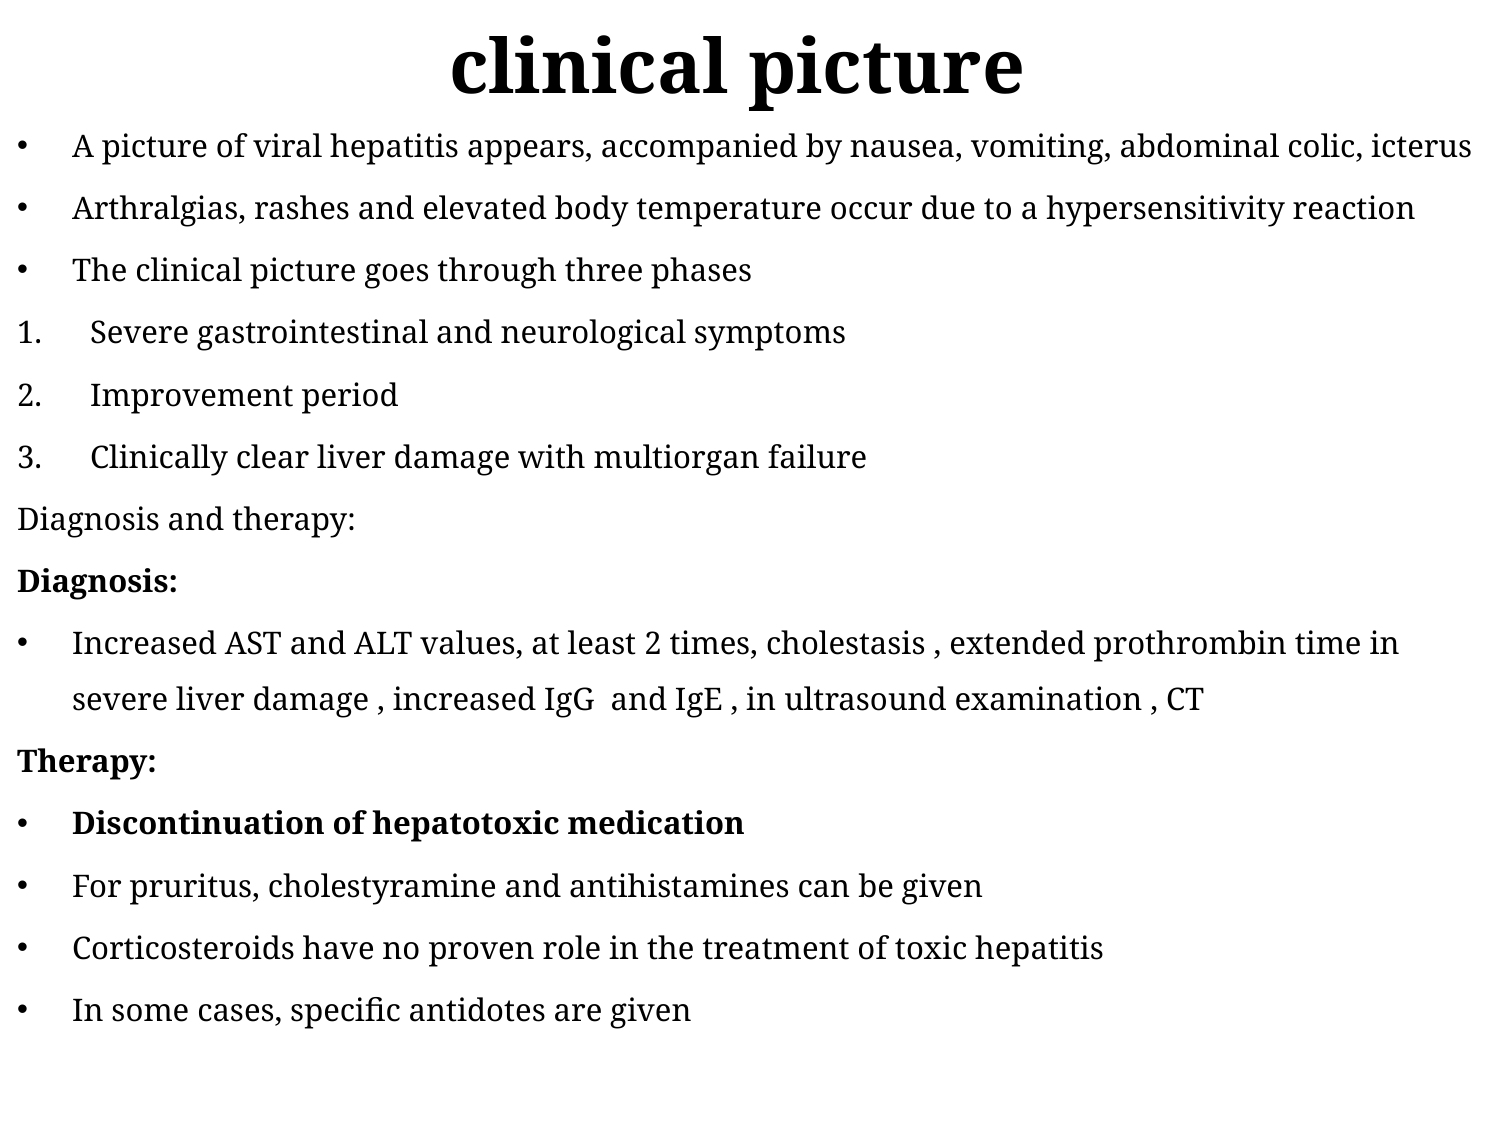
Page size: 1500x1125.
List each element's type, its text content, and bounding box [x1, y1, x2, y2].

list A picture of viral hepatitis appears, accompanied by nausea, vomiting, abdominal colic, icterus Arthralgias, rashes and elevated body temperature occur due to a hypersensitivity reaction The clinical picture goes through three phases Severe gastrointestinal and neurological symptoms Improvement period Clinically clear liver damage with multiorgan failure Diagnosis and therapy: Diagnosis: Increased AST and ALT values, at least 2 times, cholestasis , extended prothrombin time in severe liver damage , increased IgG and IgE , in ultrasound examination , CT Therapy: Discontinuation of hepatotoxic medication For pruritus, cholestyramine and antihistamines can be given Corticosteroids have no proven role in the treatment of toxic hepatitis In some cases, specific antidotes are given [2, 99, 1500, 1100]
title clinical picture [62, 2, 1413, 99]
